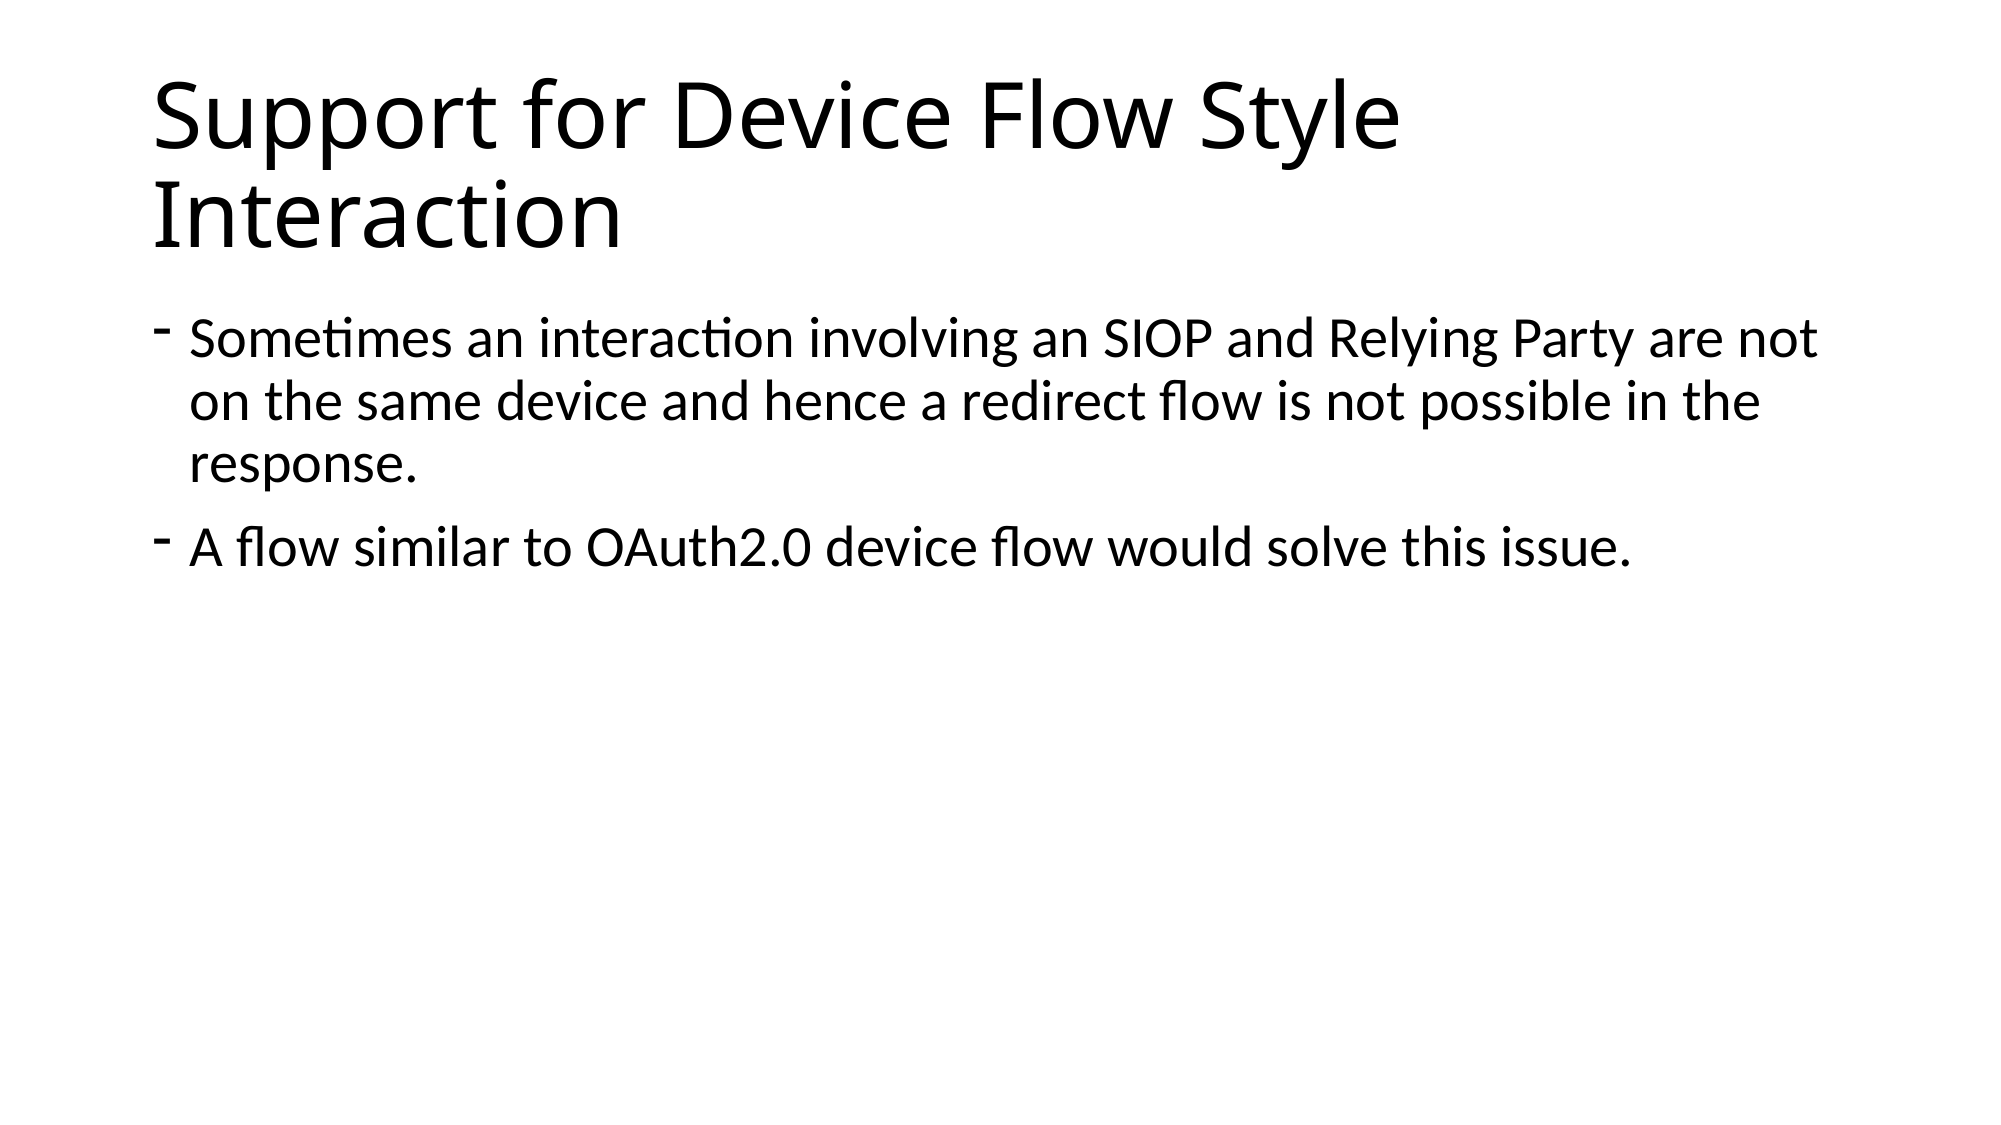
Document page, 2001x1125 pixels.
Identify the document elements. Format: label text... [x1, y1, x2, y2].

list Sometimes an interaction involving an SIOP and Relying Party are not on the same device and hence a redirect flow is not possible in the response. A flow similar to OAuth2.0 device flow would solve this issue. [137, 299, 1863, 1014]
title Support for Device Flow Style Interaction [137, 59, 1863, 278]
